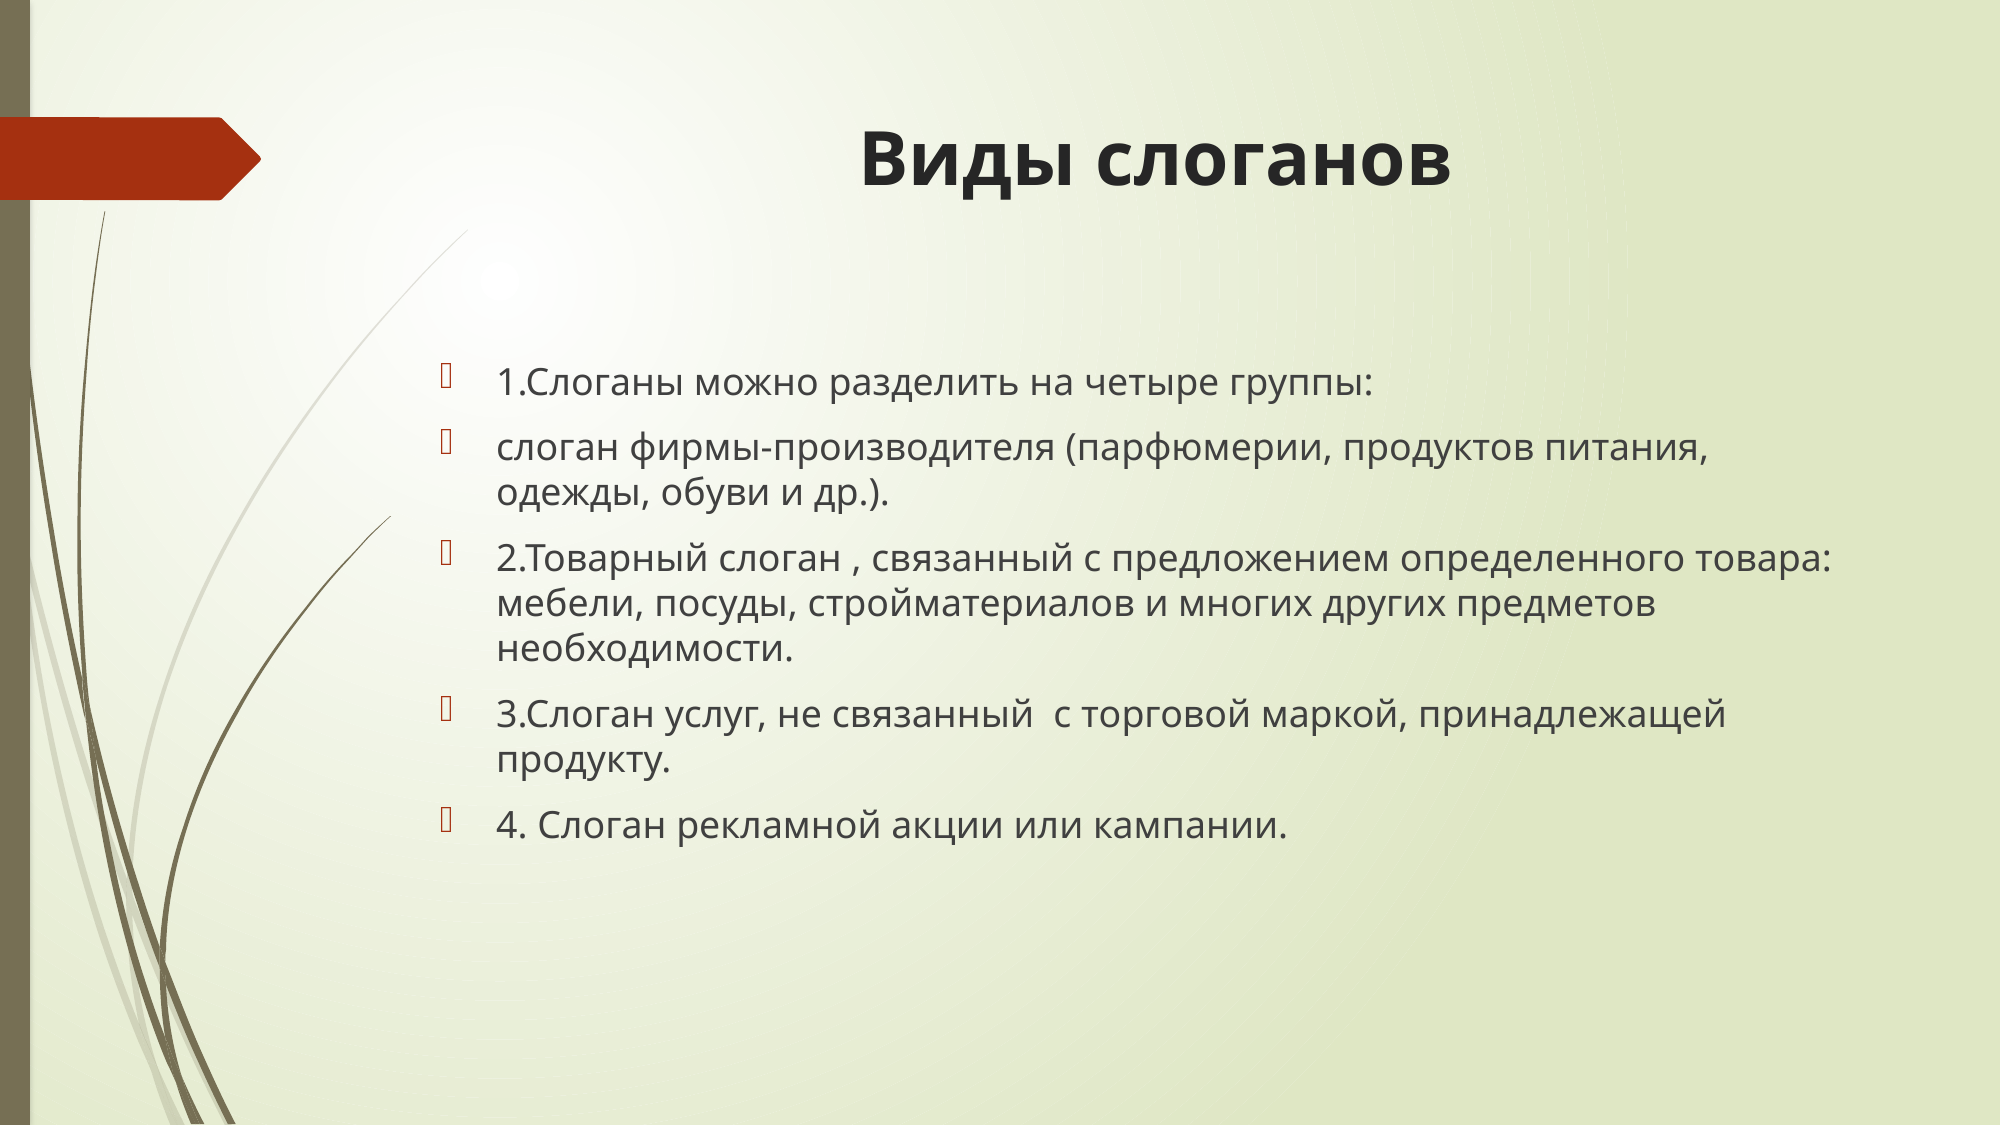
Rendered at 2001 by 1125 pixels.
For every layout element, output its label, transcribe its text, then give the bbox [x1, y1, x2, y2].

list 1.Слоганы можно разделить на четыре группы: слоган фирмы-производителя (парфюмерии, продуктов питания, одежды, обуви и др.). 2.Товарный слоган , связанный с предложением определенного товара: мебели, посуды, стройматериалов и многих других предметов необходимости. 3.Слоган услуг, не связанный с торговой маркой, принадлежащей продукту. 4. Слоган рекламной акции или кампании. [424, 350, 1888, 970]
title Виды слоганов [425, 102, 1888, 313]
